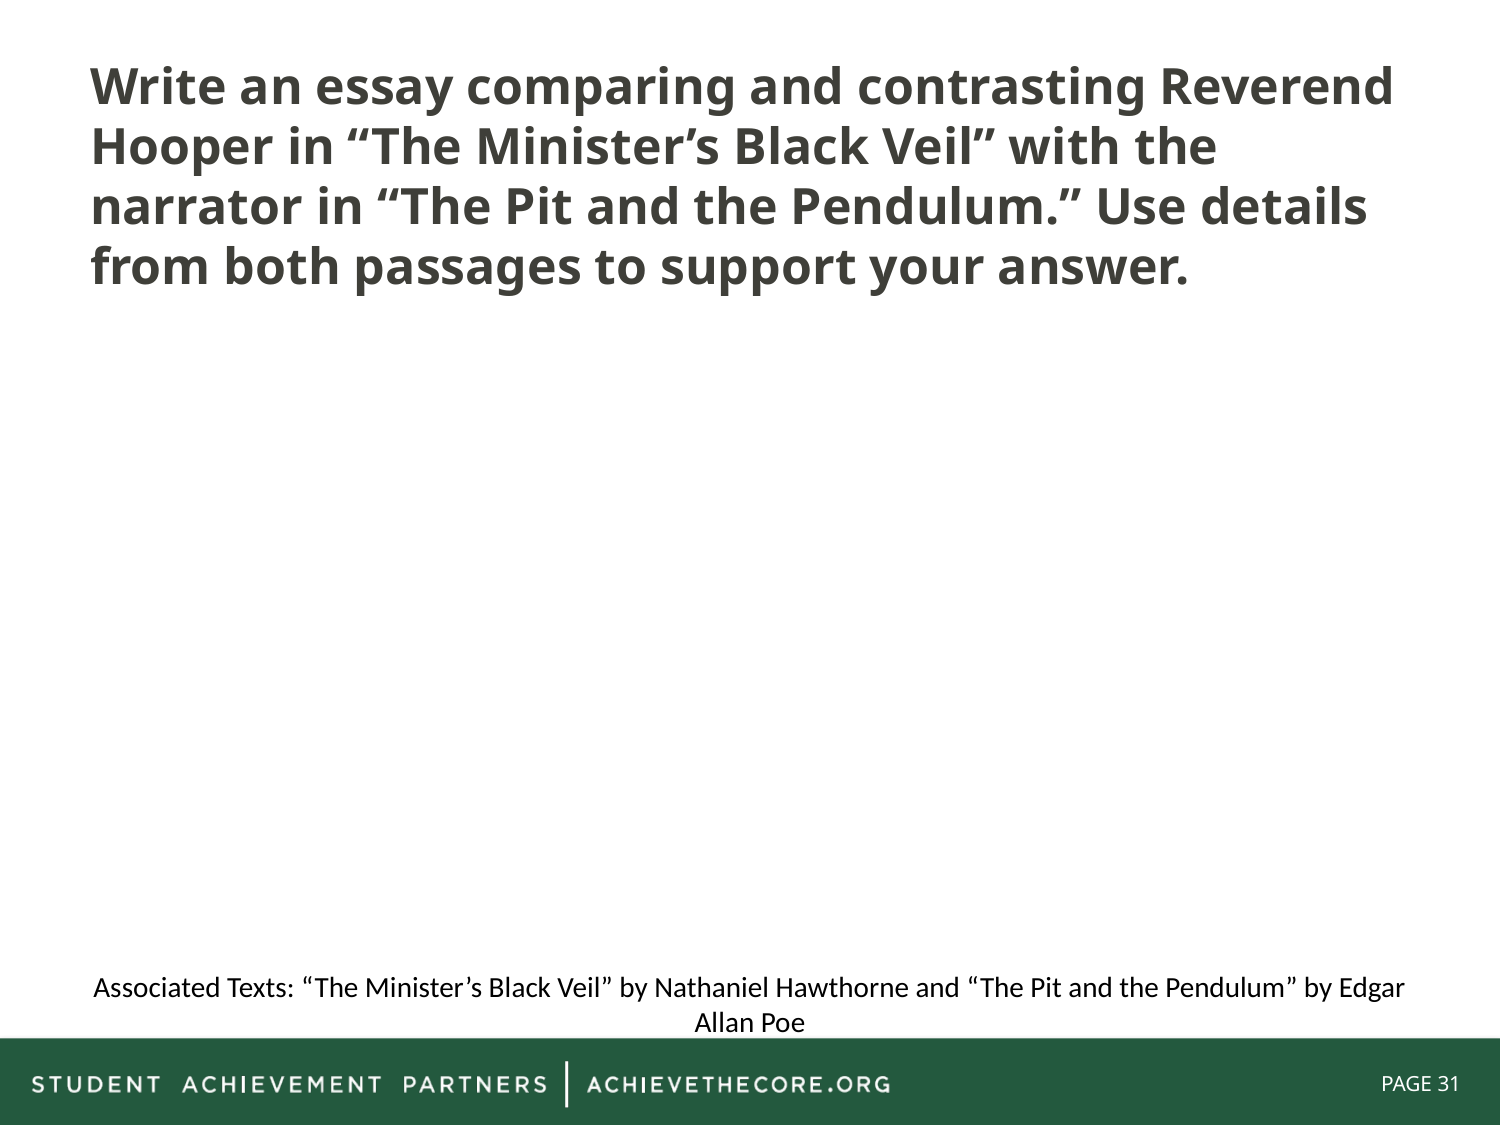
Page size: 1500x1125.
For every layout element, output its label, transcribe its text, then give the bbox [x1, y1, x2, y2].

text_box Associated Texts: “The Minister’s Black Veil” by Nathaniel Hawthorne and “The Pit and the Pendulum” by Edgar Allan Poe [74, 961, 1425, 1046]
list Write an essay comparing and contrasting Reverend Hooper in “The Minister’s Black Veil” with the narrator in “The Pit and the Pendulum.” Use details from both passages to support your answer. [75, 47, 1425, 961]
